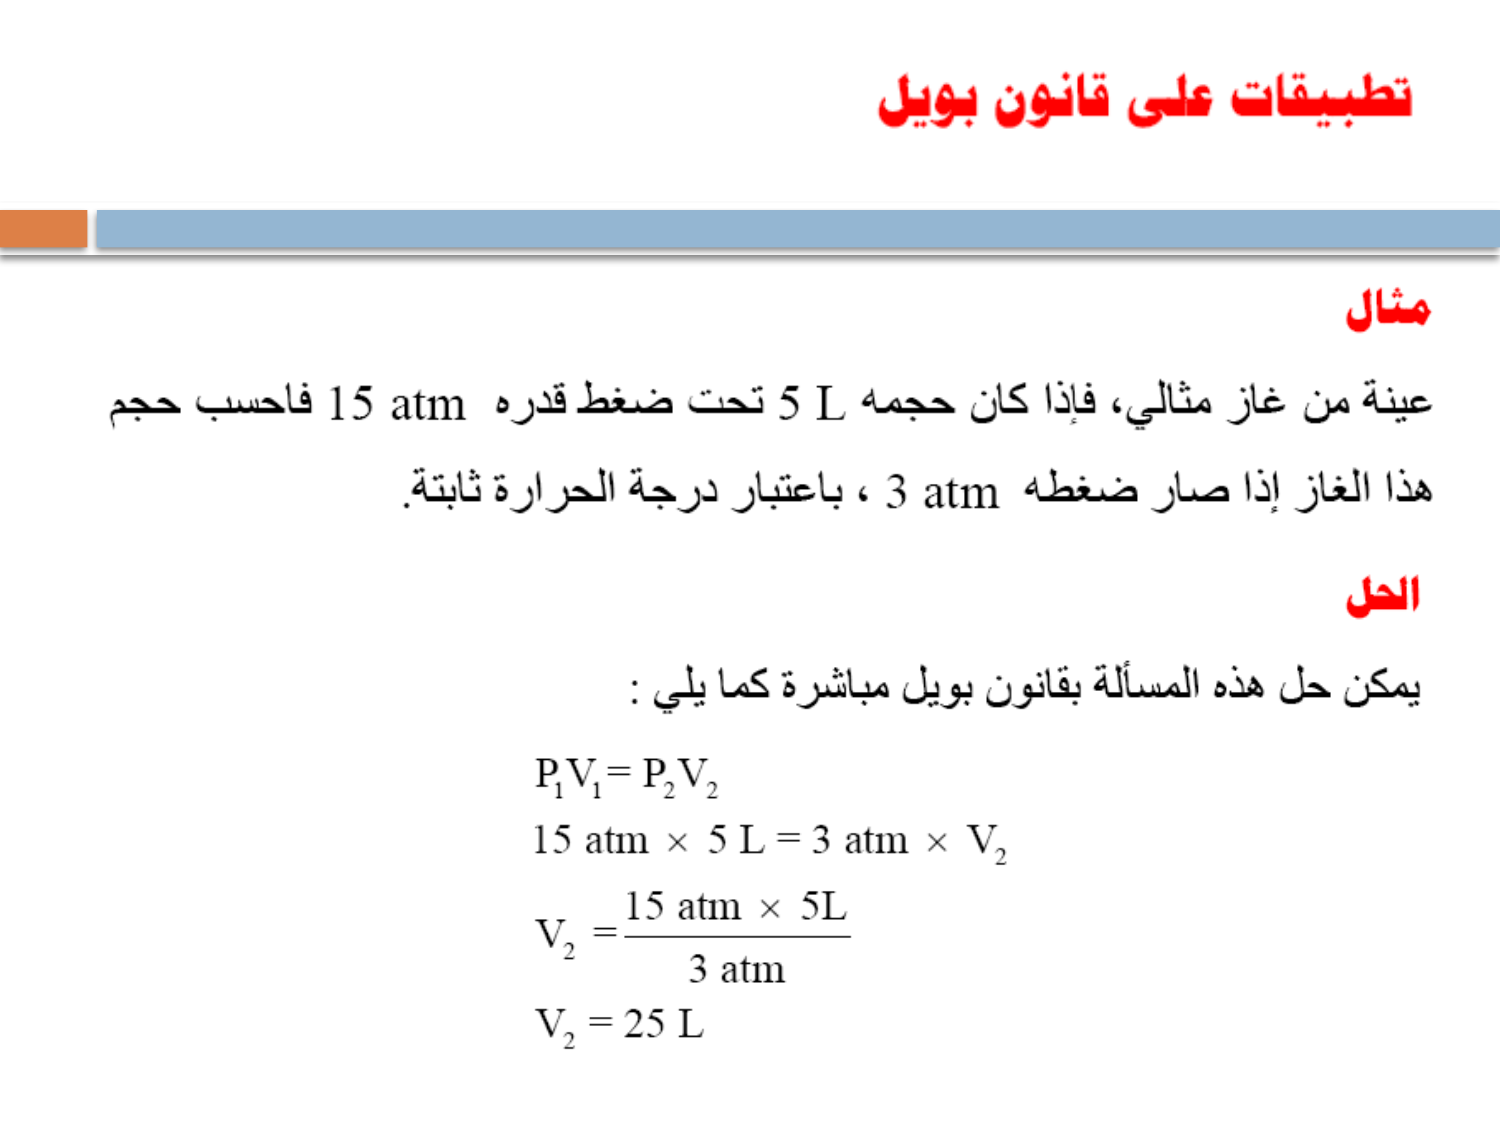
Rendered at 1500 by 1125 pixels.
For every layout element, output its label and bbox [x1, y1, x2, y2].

picture [855, 58, 1456, 156]
picture [90, 269, 1472, 540]
picture [374, 550, 1445, 1074]
